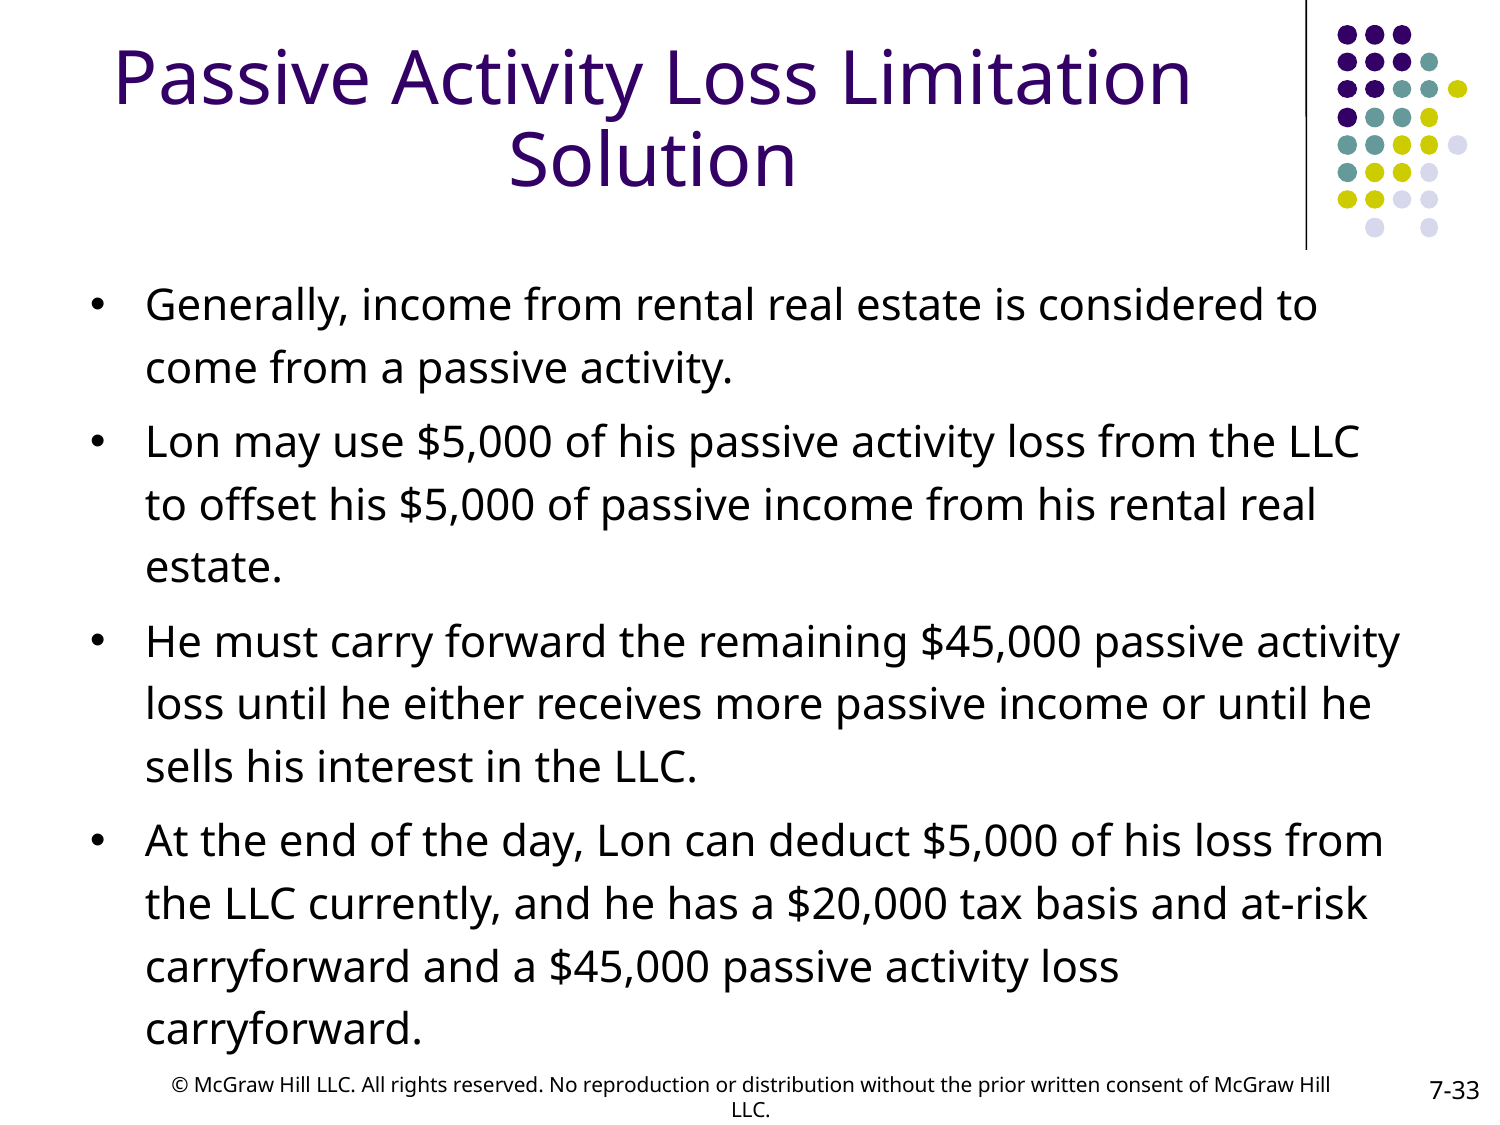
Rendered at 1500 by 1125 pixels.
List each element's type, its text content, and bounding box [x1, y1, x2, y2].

title Passive Activity Loss Limitation Solution [32, 8, 1275, 234]
slide_number 7-33 [1345, 1061, 1496, 1122]
list Generally, income from rental real estate is considered to come from a passive activity. Lon may use $5,000 of his passive activity loss from the LLC to offset his $5,000 of passive income from his rental real estate. He must carry forward the remaining $45,000 passive activity loss until he either receives more passive income or until he sells his interest in the LLC. At the end of the day, Lon can deduct $5,000 of his loss from the LLC currently, and he has a $20,000 tax basis and at-risk carryforward and a $45,000 passive activity loss carryforward. [75, 259, 1425, 1062]
